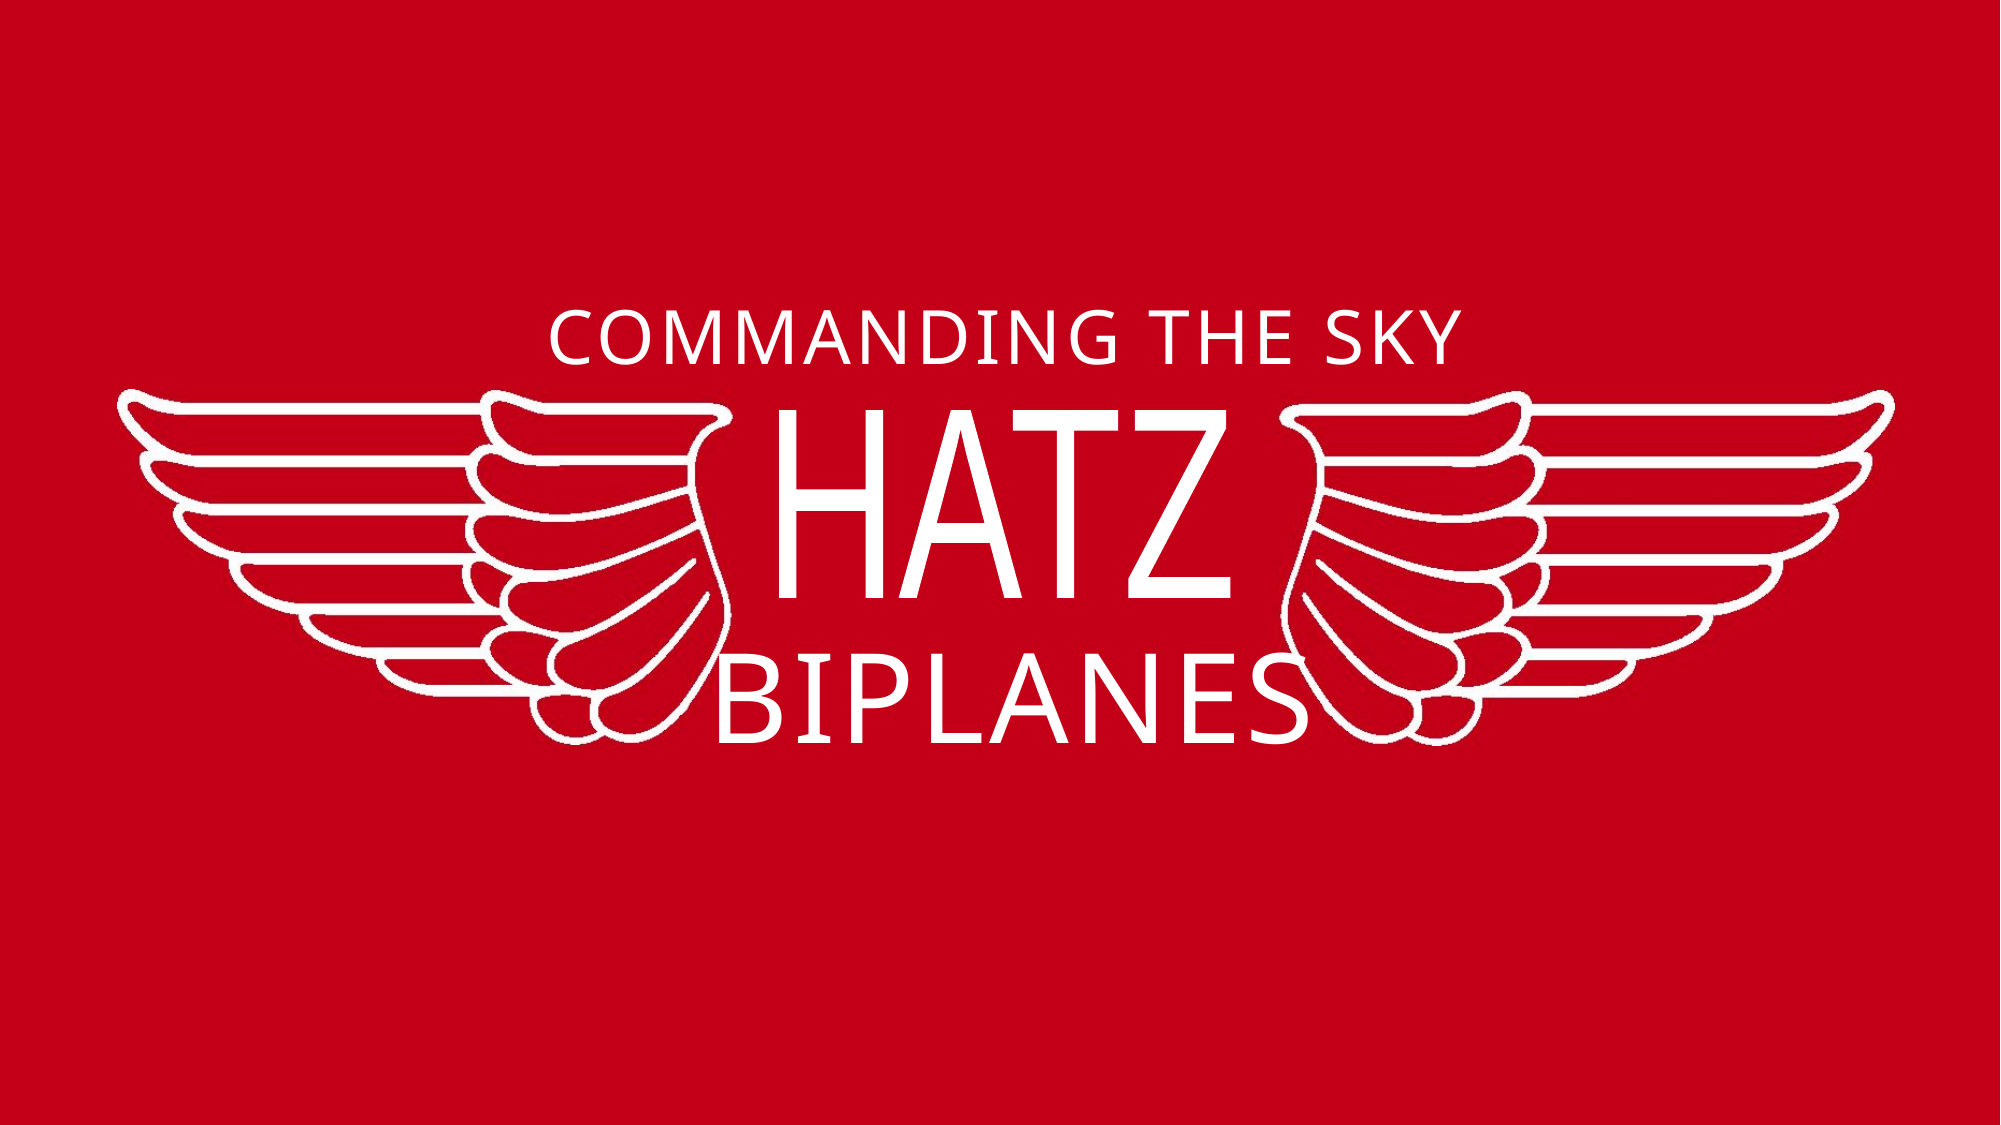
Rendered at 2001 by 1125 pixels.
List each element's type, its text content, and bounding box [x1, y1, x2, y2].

text_box COMMANDING THE SKY [531, 281, 1478, 387]
text_box BIPLANES [693, 610, 1331, 776]
picture [1275, 390, 1895, 747]
picture [117, 389, 737, 746]
